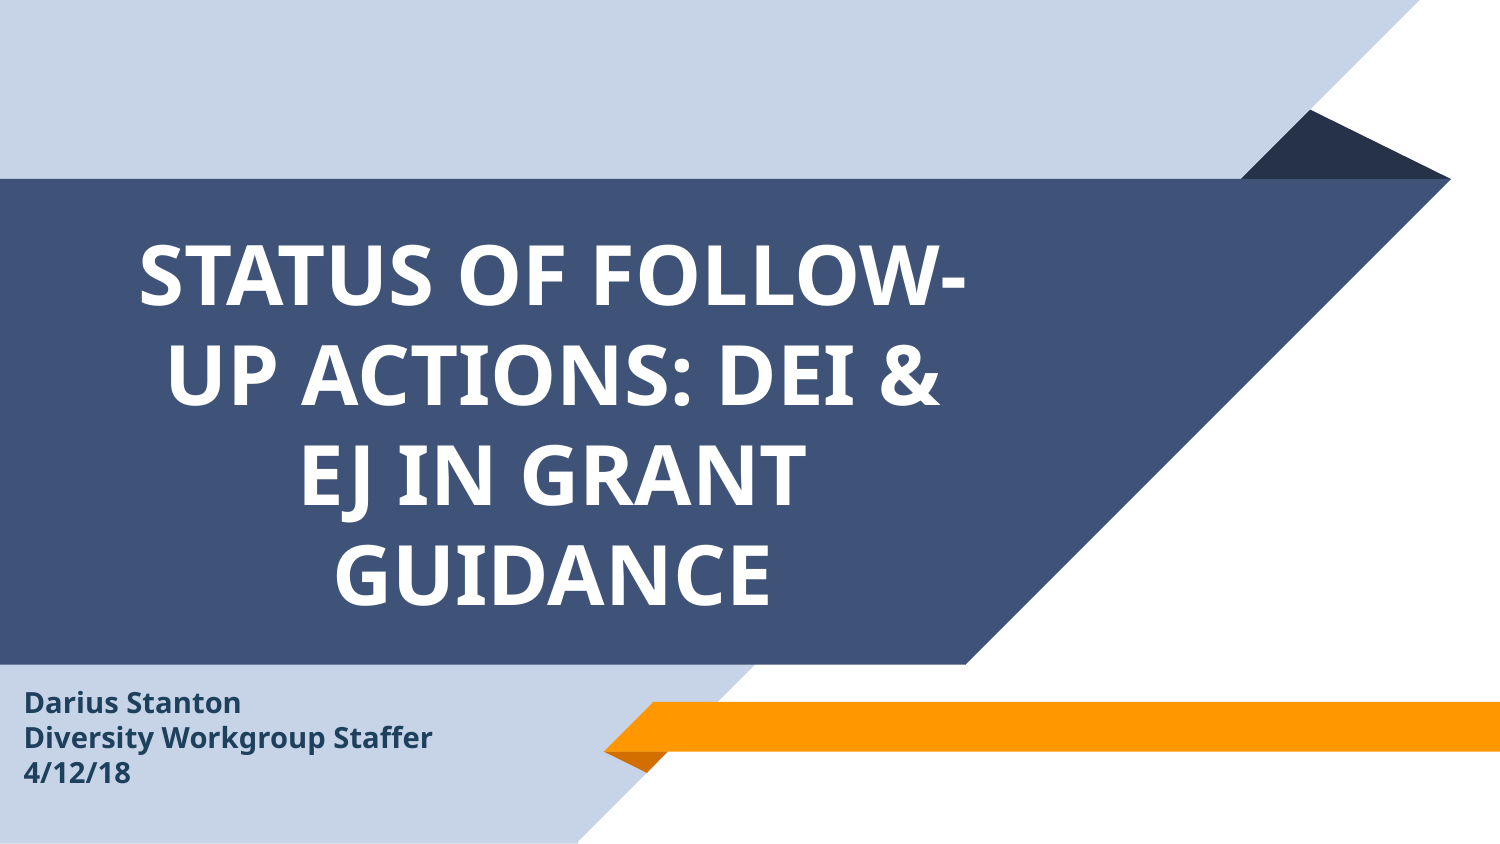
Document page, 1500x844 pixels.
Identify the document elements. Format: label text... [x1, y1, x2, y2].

text_box Darius Stanton Diversity Workgroup Staffer 4/12/18 [8, 676, 550, 797]
title STATUS OF FOLLOW-UP ACTIONS: DEI & EJ IN GRANT GUIDANCE [112, 178, 994, 665]
